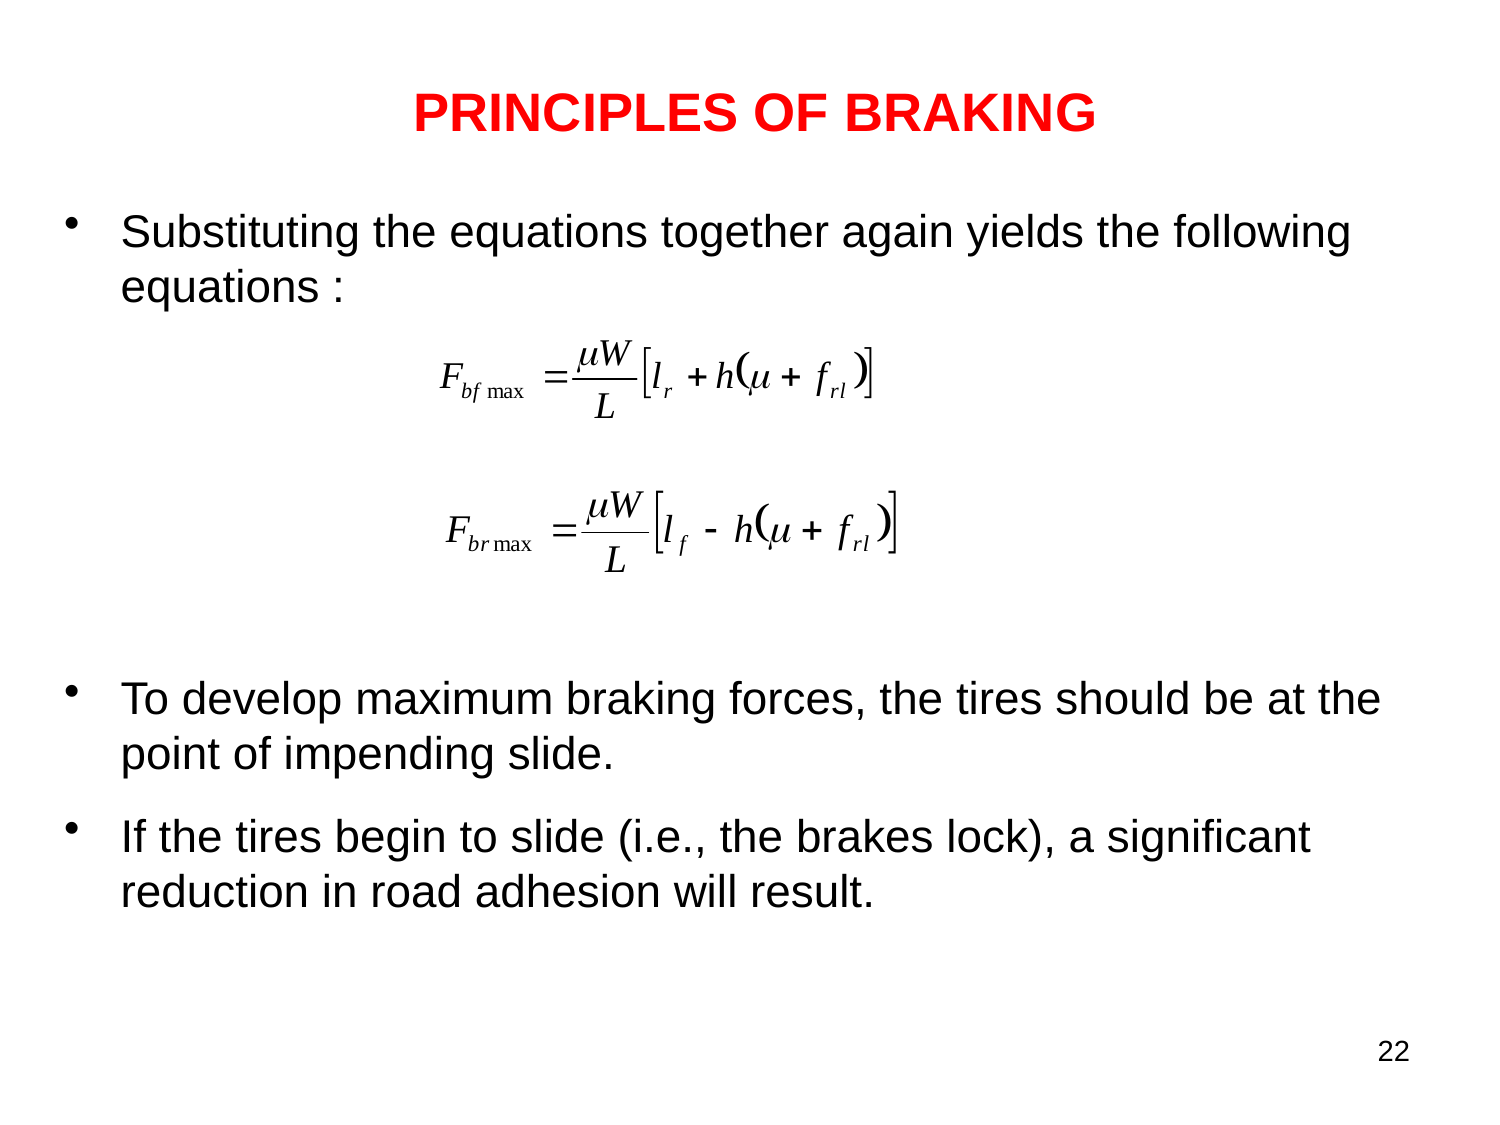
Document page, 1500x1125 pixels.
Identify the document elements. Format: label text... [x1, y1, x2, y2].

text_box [432, 328, 878, 427]
text_box Substituting the equations together again yields the following equations : To develop maximum braking forces, the tires should be at the point of impending slide. If the tires begin to slide (i.e., the brakes lock), a significant reduction in road adhesion will result. [49, 194, 1441, 377]
text_box 22 [1074, 1024, 1425, 1103]
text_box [438, 479, 903, 582]
title PRINCIPLES OF BRAKING [41, 42, 1471, 177]
